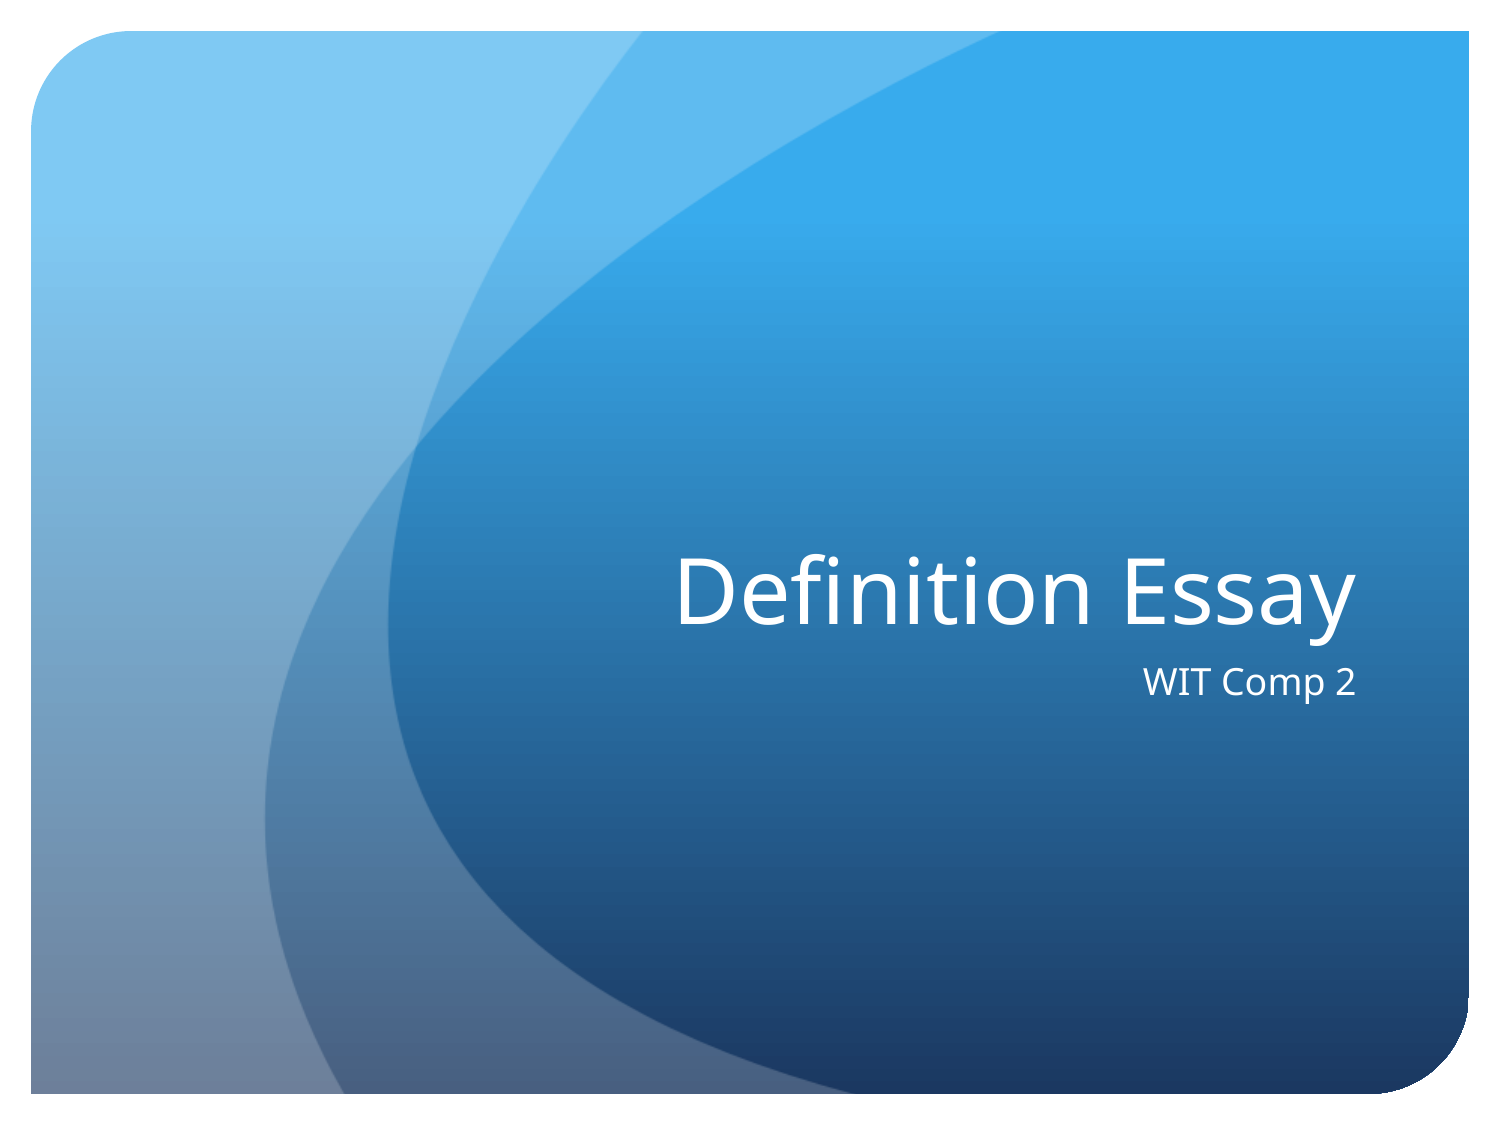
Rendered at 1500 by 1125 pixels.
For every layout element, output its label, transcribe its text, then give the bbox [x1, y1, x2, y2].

title Definition Essay [262, 408, 1372, 650]
subtitle WIT Comp 2 [262, 650, 1372, 939]
picture [25, 30, 1474, 1095]
